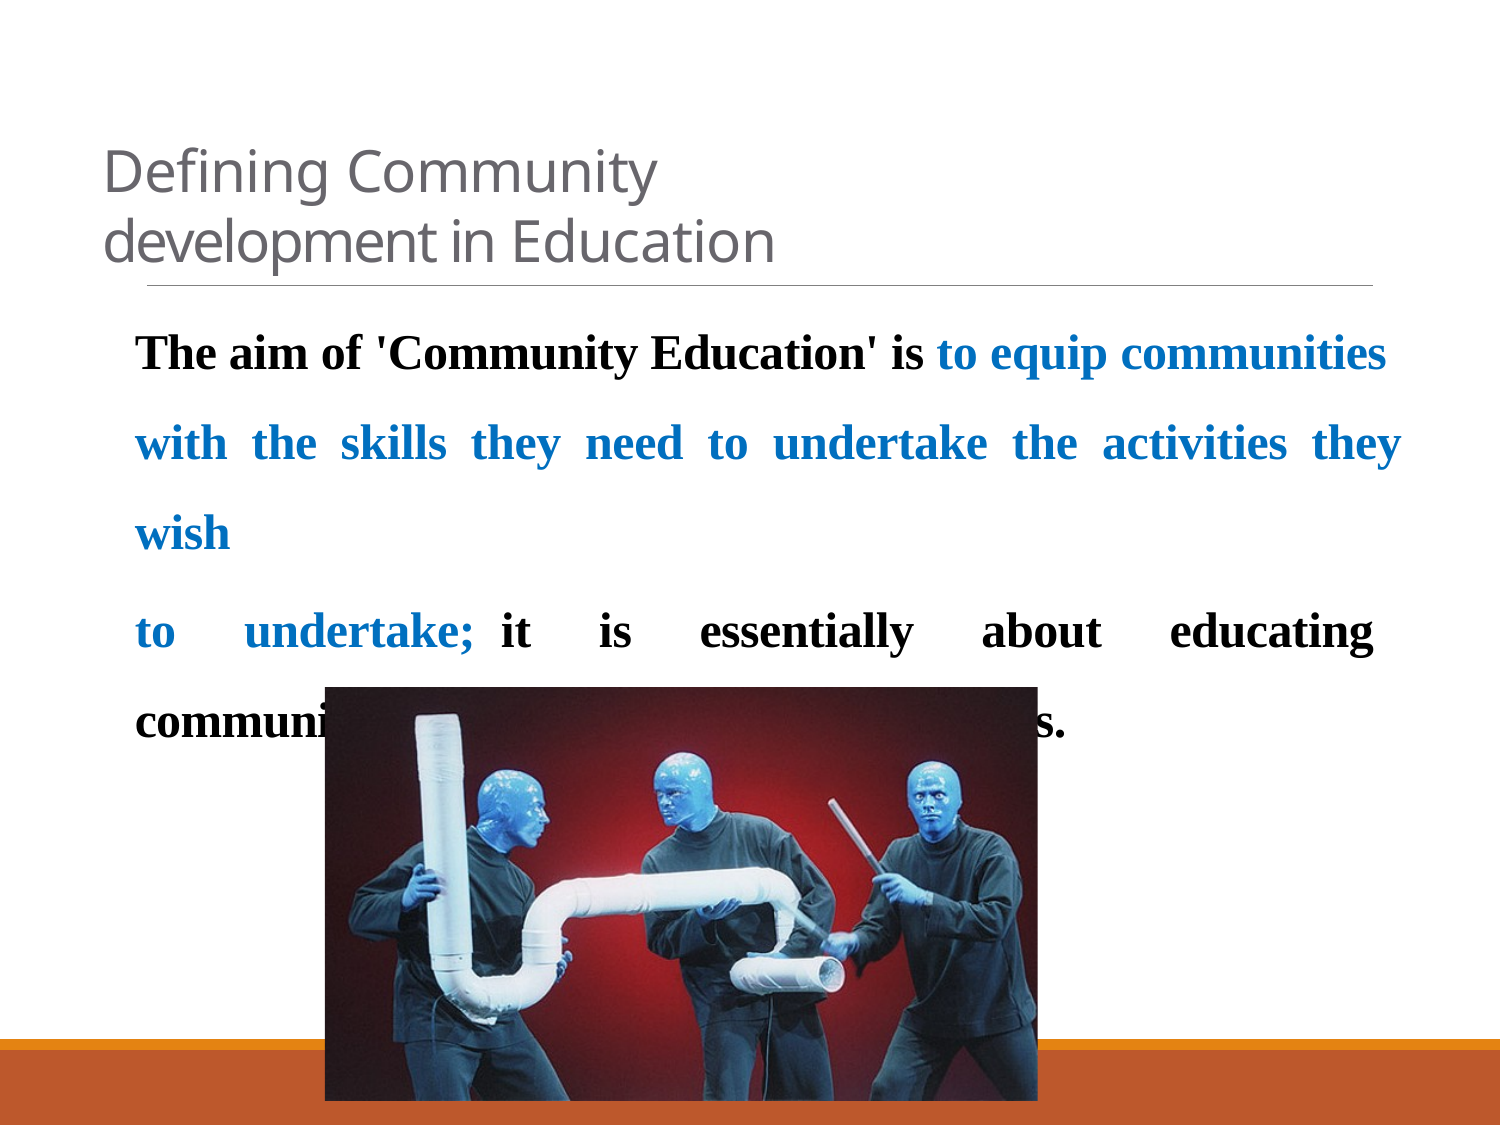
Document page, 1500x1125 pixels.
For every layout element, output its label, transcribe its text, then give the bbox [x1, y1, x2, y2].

title Defining Community development in Education [100, 83, 995, 274]
text_box [324, 687, 1038, 1101]
text_box The aim of 'Community Education' is to equip communities with the skills they need to undertake the activities they wish to undertake; it is essentially about educating communities or groups, not just individuals. [132, 287, 1402, 748]
